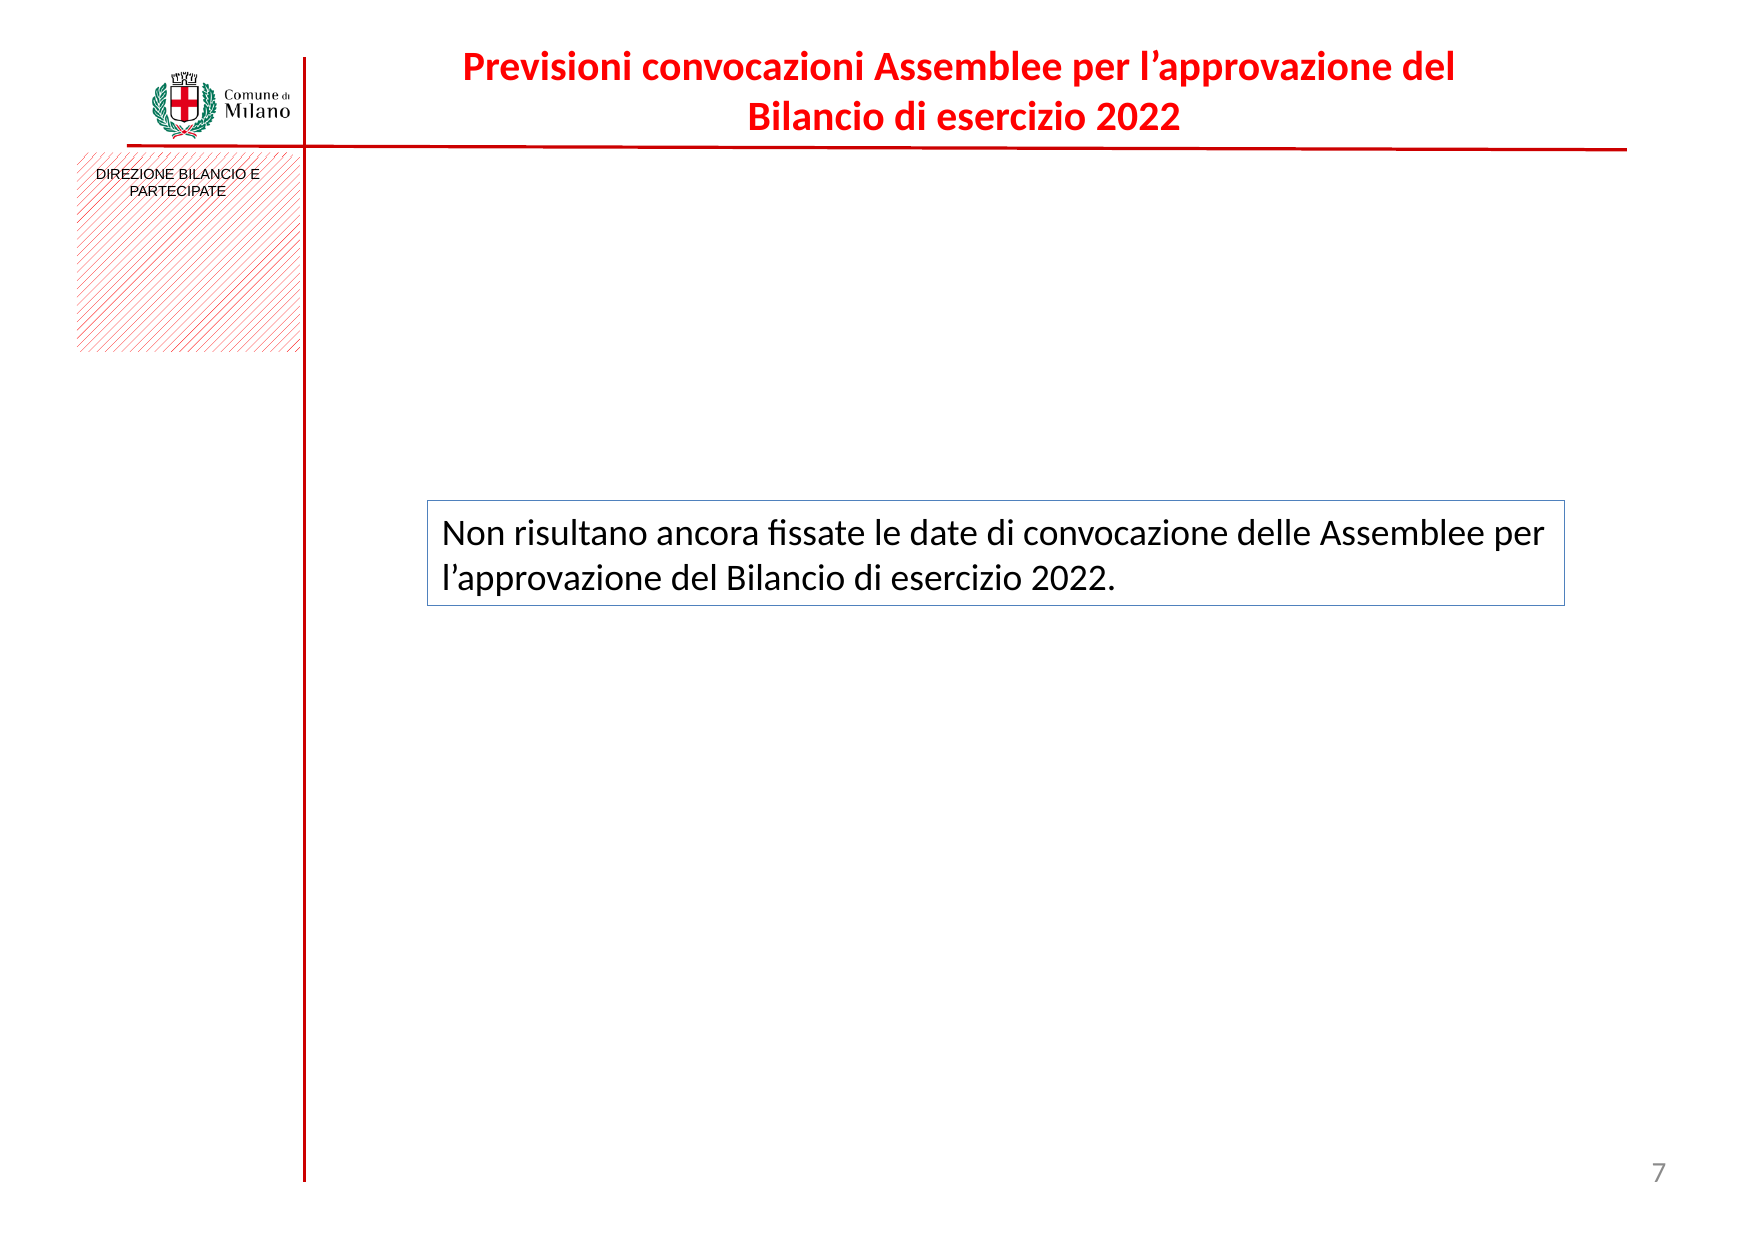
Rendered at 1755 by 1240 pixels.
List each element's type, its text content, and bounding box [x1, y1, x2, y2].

text_box DIREZIONE BILANCIO E PARTECIPATE [80, 152, 293, 157]
picture [150, 69, 294, 139]
text_box Non risultano ancora fissate le date di convocazione delle Assemblee per l’approvazione del Bilancio di esercizio 2022. [427, 500, 1565, 606]
text_box DIREZIONE BILANCIO E PARTECIPATE [62, 157, 298, 225]
text_box <numero> [1263, 1152, 1667, 1189]
text_box Previsioni convocazioni Assemblee per l’approvazione del Bilancio di esercizio 2022 [314, 31, 1615, 146]
text_box [77, 157, 300, 352]
text_box [300, 482, 1615, 546]
